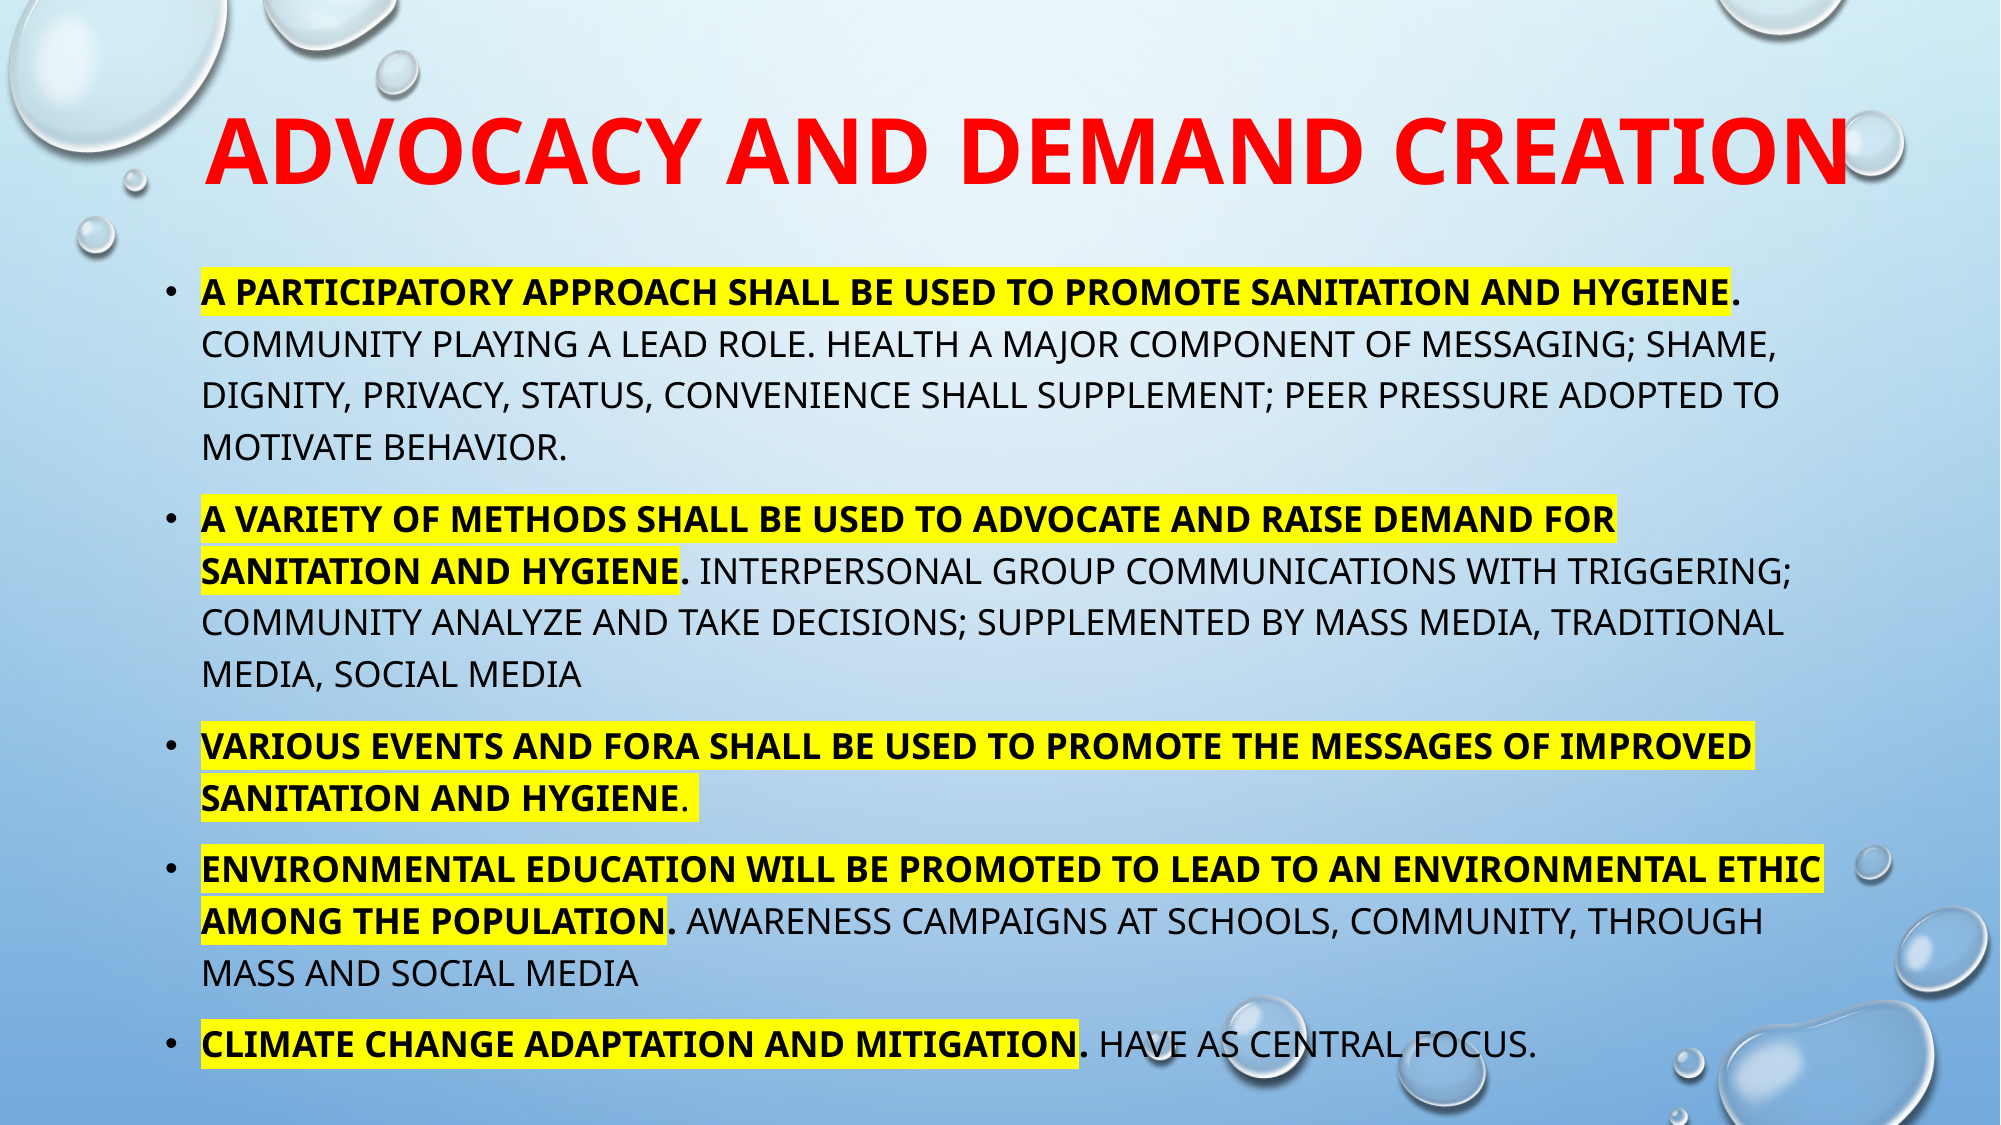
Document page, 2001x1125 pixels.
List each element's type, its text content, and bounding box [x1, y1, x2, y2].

picture [0, 0, 2000, 1125]
title Advocacy and demand creation [180, 56, 1881, 254]
list A participatory approach shall be used to promote sanitation and hygiene. community playing a lead role. health A major component of messaging; shame, dignity, privacy, status, convenience shall supplement; Peer pressure adopted to motivate behavior. A variety of methods shall be used to advocate and raise demand for sanitation and hygiene. interpersonal group communications WITH TRIGGERING; community analyze and take decisions; supplemented by mass media, traditional media, social media Various events and fora shall be used to promote the messages of improved sanitation and hygiene. Environmental education will be promoted to lead to an environmental ethic among the population. Awareness campaigns at schools, community, through mass and social media Climate change adaptation and mitigation. have as central focus. [149, 253, 1850, 1080]
